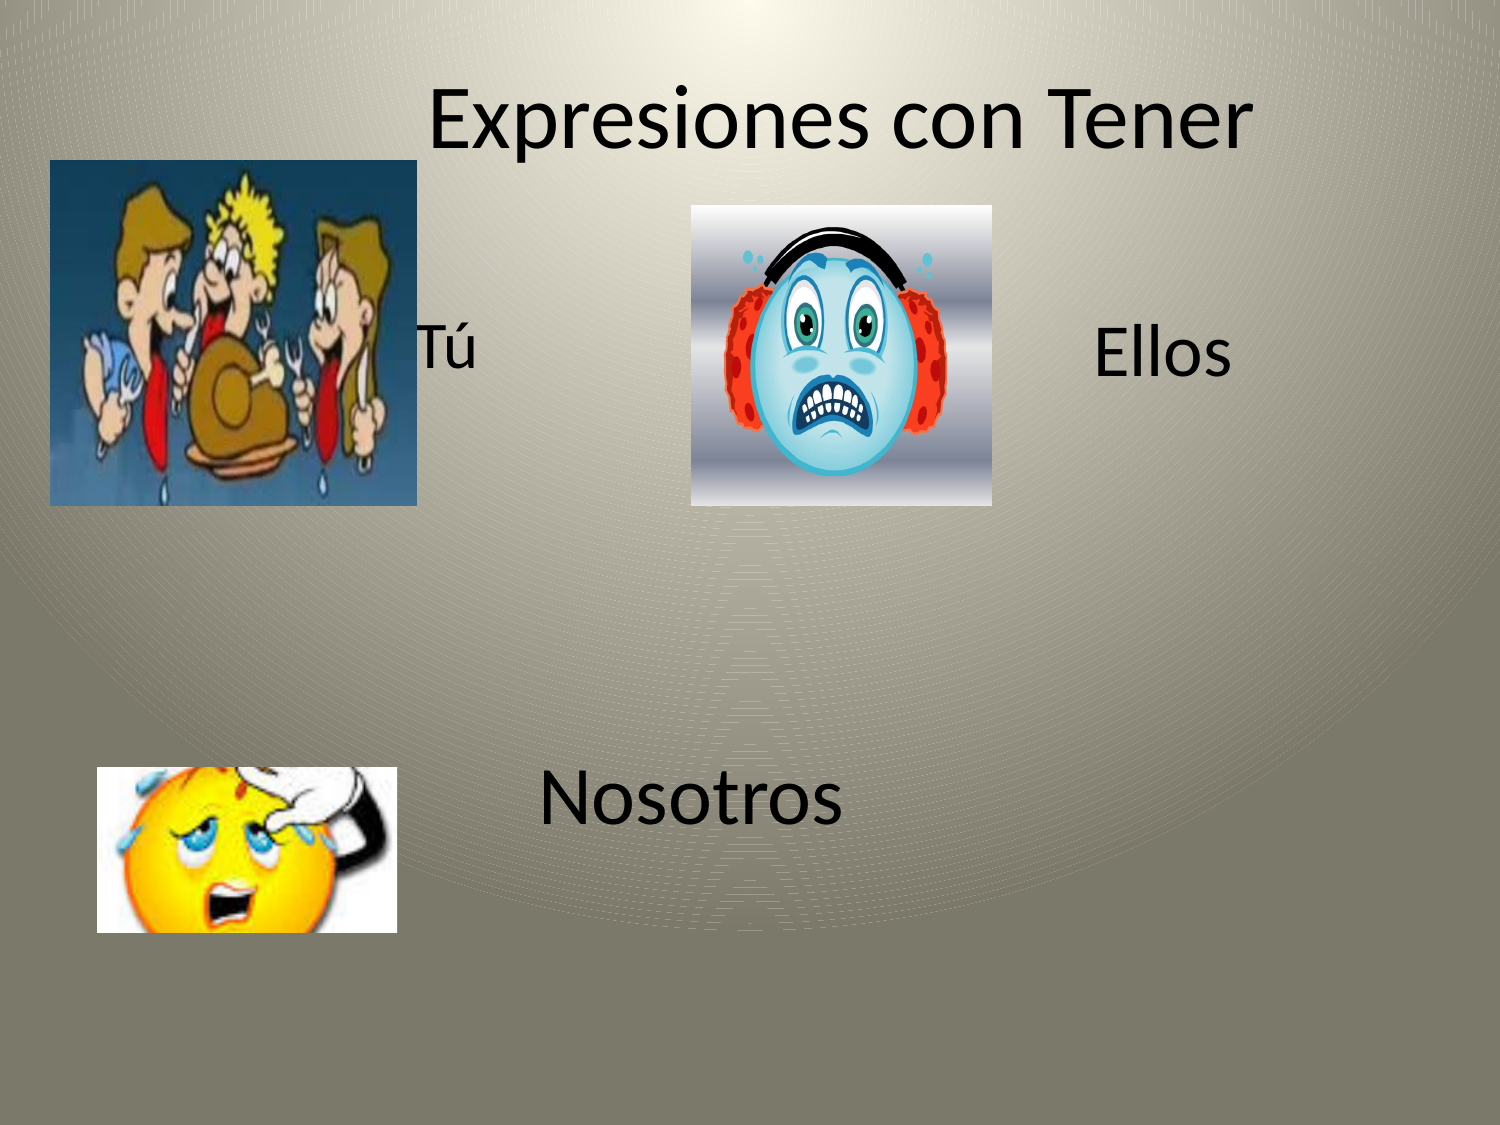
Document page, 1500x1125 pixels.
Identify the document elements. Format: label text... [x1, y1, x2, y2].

title Expresiones con Tener [166, 18, 1500, 206]
picture [691, 205, 992, 507]
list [96, 766, 398, 933]
text_box Ellos [1078, 294, 1248, 400]
picture [49, 159, 417, 507]
text_box Nosotros [523, 733, 860, 849]
text_box Tú [422, 294, 493, 390]
